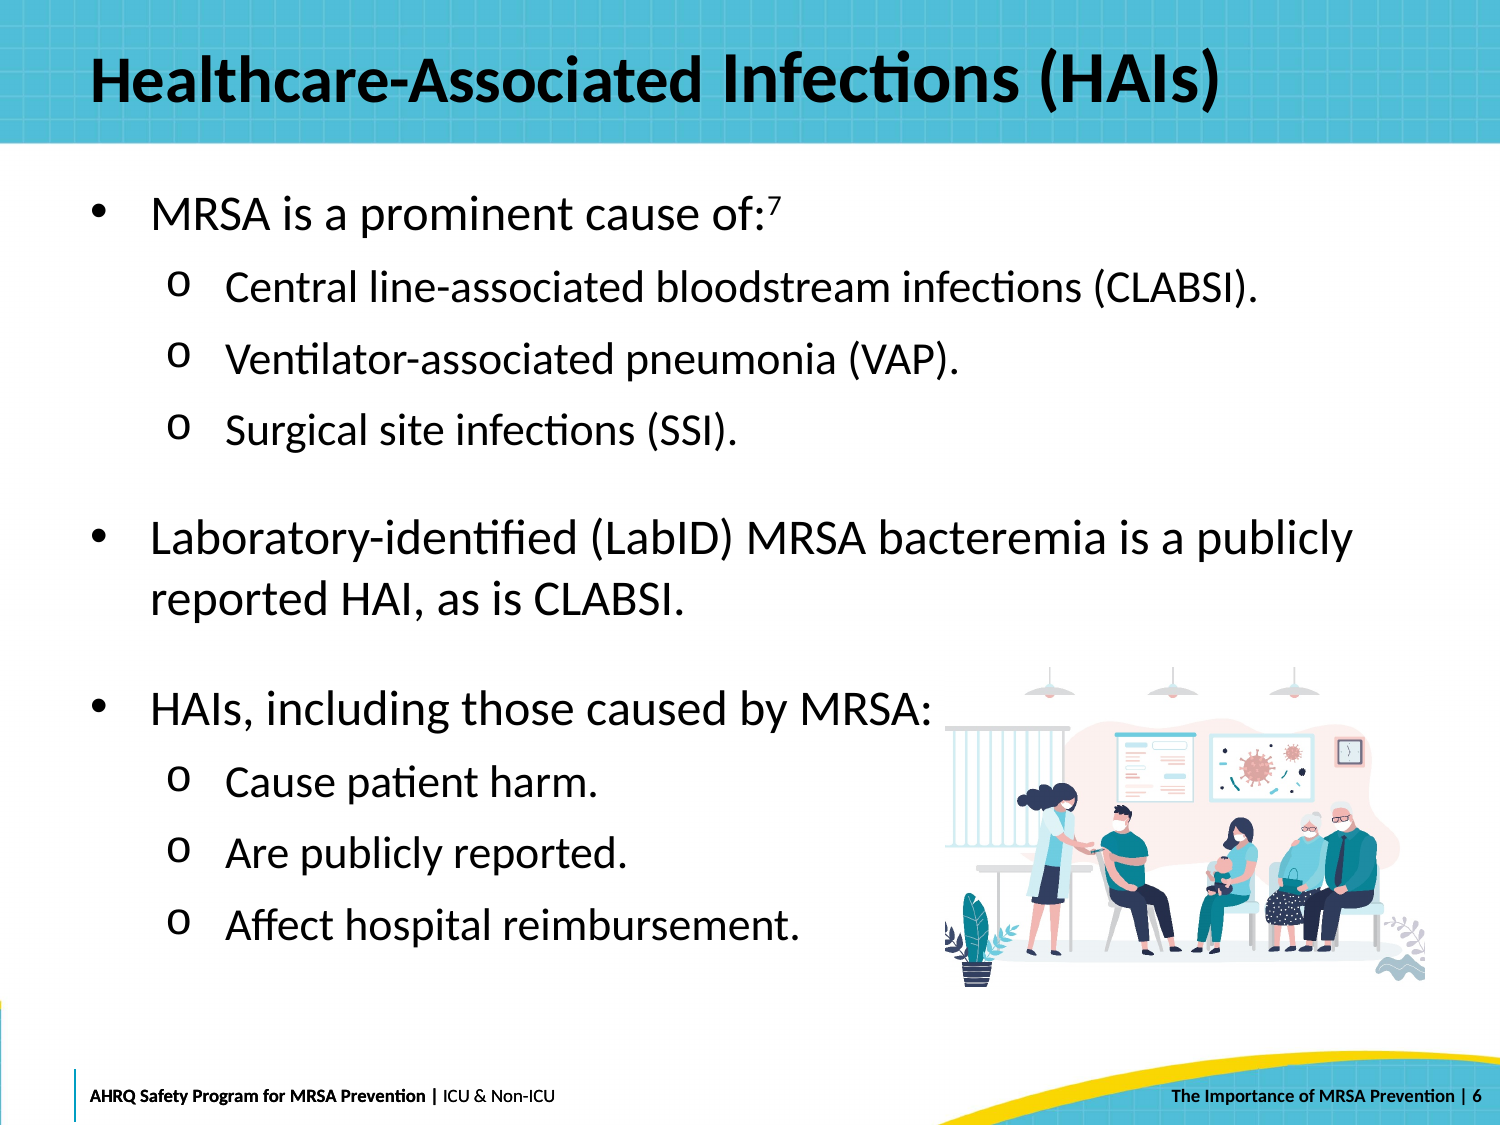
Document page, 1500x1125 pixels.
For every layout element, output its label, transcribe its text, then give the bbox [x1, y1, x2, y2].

list MRSA is a prominent cause of:7 Central line-associated bloodstream infections (CLABSI). Ventilator-associated pneumonia (VAP). Surgical site infections (SSI). Laboratory-identified (LabID) MRSA bacteremia is a publicly reported HAI, as is CLABSI. HAIs, including those caused by MRSA: Cause patient harm. Are publicly reported. Affect hospital reimbursement. [75, 172, 1425, 1028]
picture [0, 0, 1500, 1125]
title Healthcare-Associated Infections (HAIs) [75, 0, 1425, 150]
slide_number | 6 [1455, 1065, 1500, 1125]
